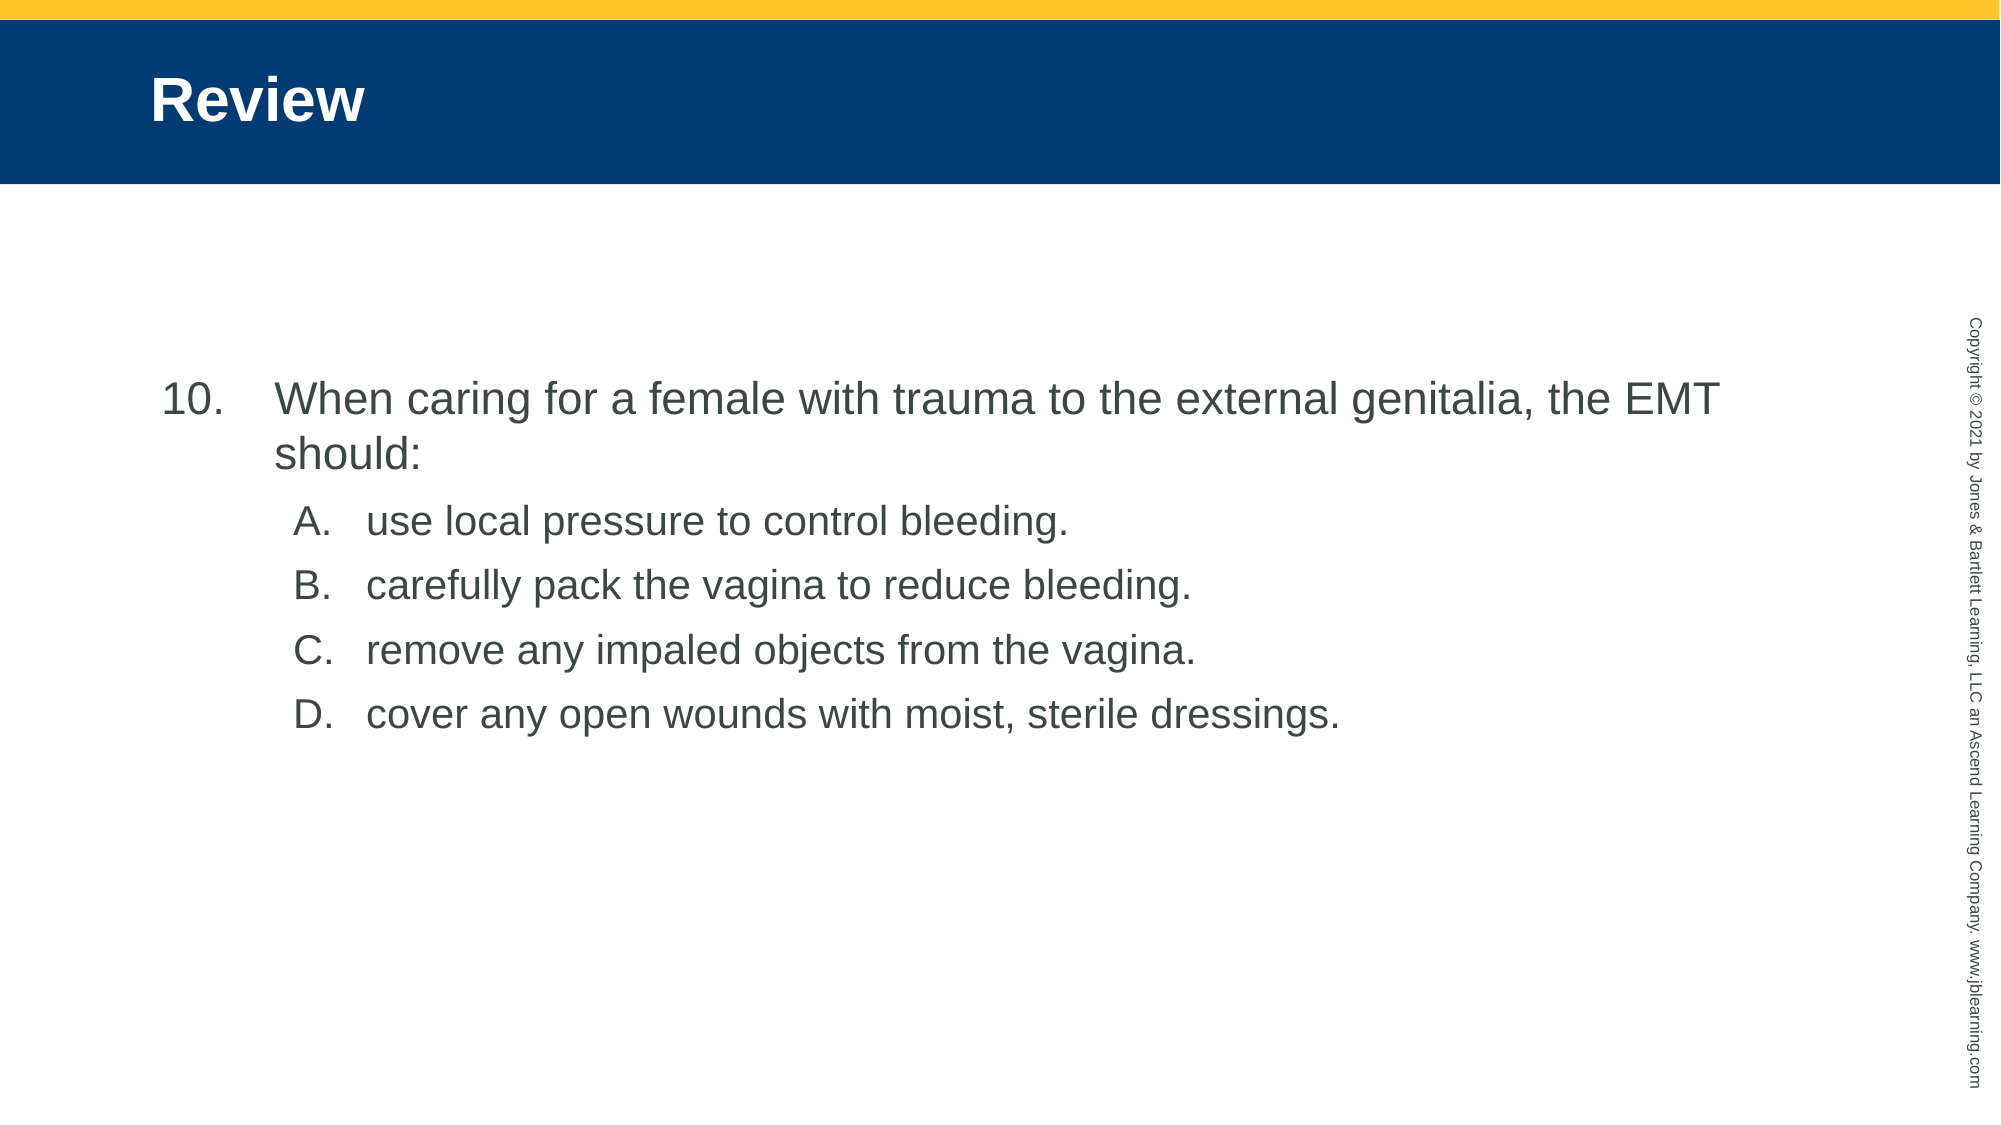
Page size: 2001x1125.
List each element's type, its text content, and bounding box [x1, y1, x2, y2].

list When caring for a female with trauma to the external genitalia, the EMT should: use local pressure to control bleeding. carefully pack the vagina to reduce bleeding. remove any impaled objects from the vagina. cover any open wounds with moist, sterile dressings. [146, 361, 1859, 1016]
title Review [0, 19, 2000, 185]
